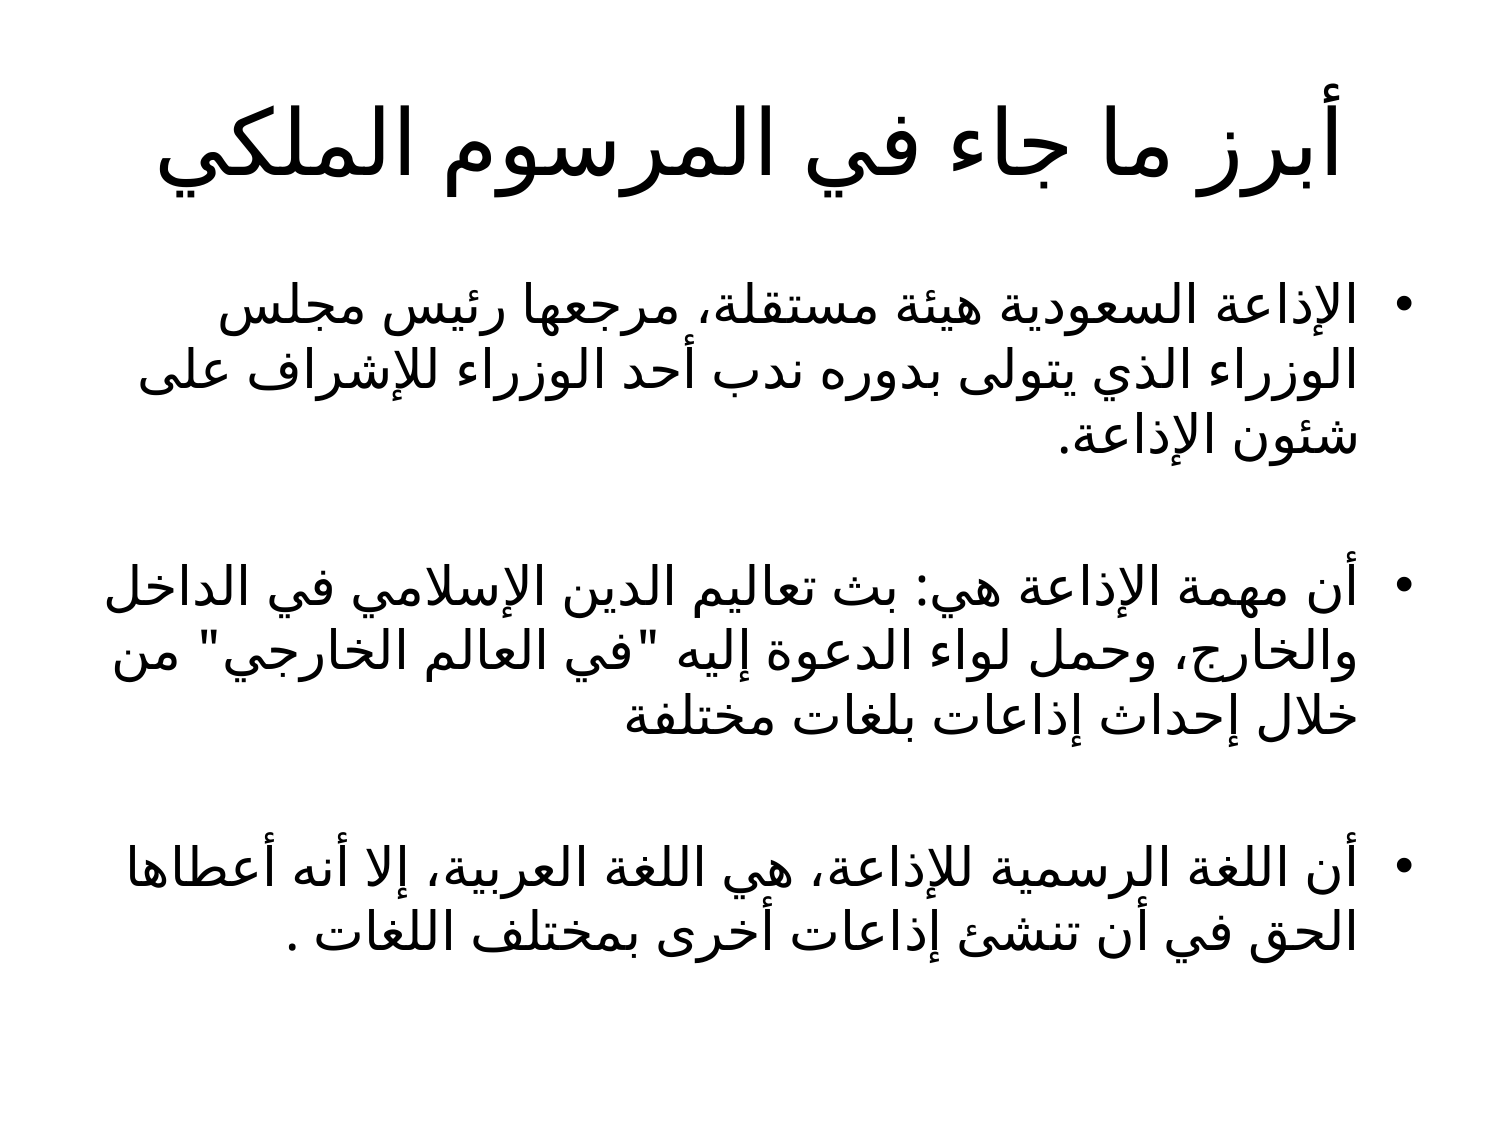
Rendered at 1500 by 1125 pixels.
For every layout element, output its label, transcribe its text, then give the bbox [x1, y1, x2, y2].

list الإذاعة السعودية هيئة مستقلة، مرجعها رئيس مجلس الوزراء الذي يتولى بدوره ندب أحد الوزراء للإشراف على شئون الإذاعة. أن مهمة الإذاعة هي: بث تعاليم الدين الإسلامي في الداخل والخارج، وحمل لواء الدعوة إليه "في العالم الخارجي" من خلال إحداث إذاعات بلغات مختلفة أن اللغة الرسمية للإذاعة، هي اللغة العربية، إلا أنه أعطاها الحق في أن تنشئ إذاعات أخرى بمختلف اللغات . [75, 262, 1425, 975]
title أبرز ما جاء في المرسوم الملكي [75, 45, 1425, 233]
